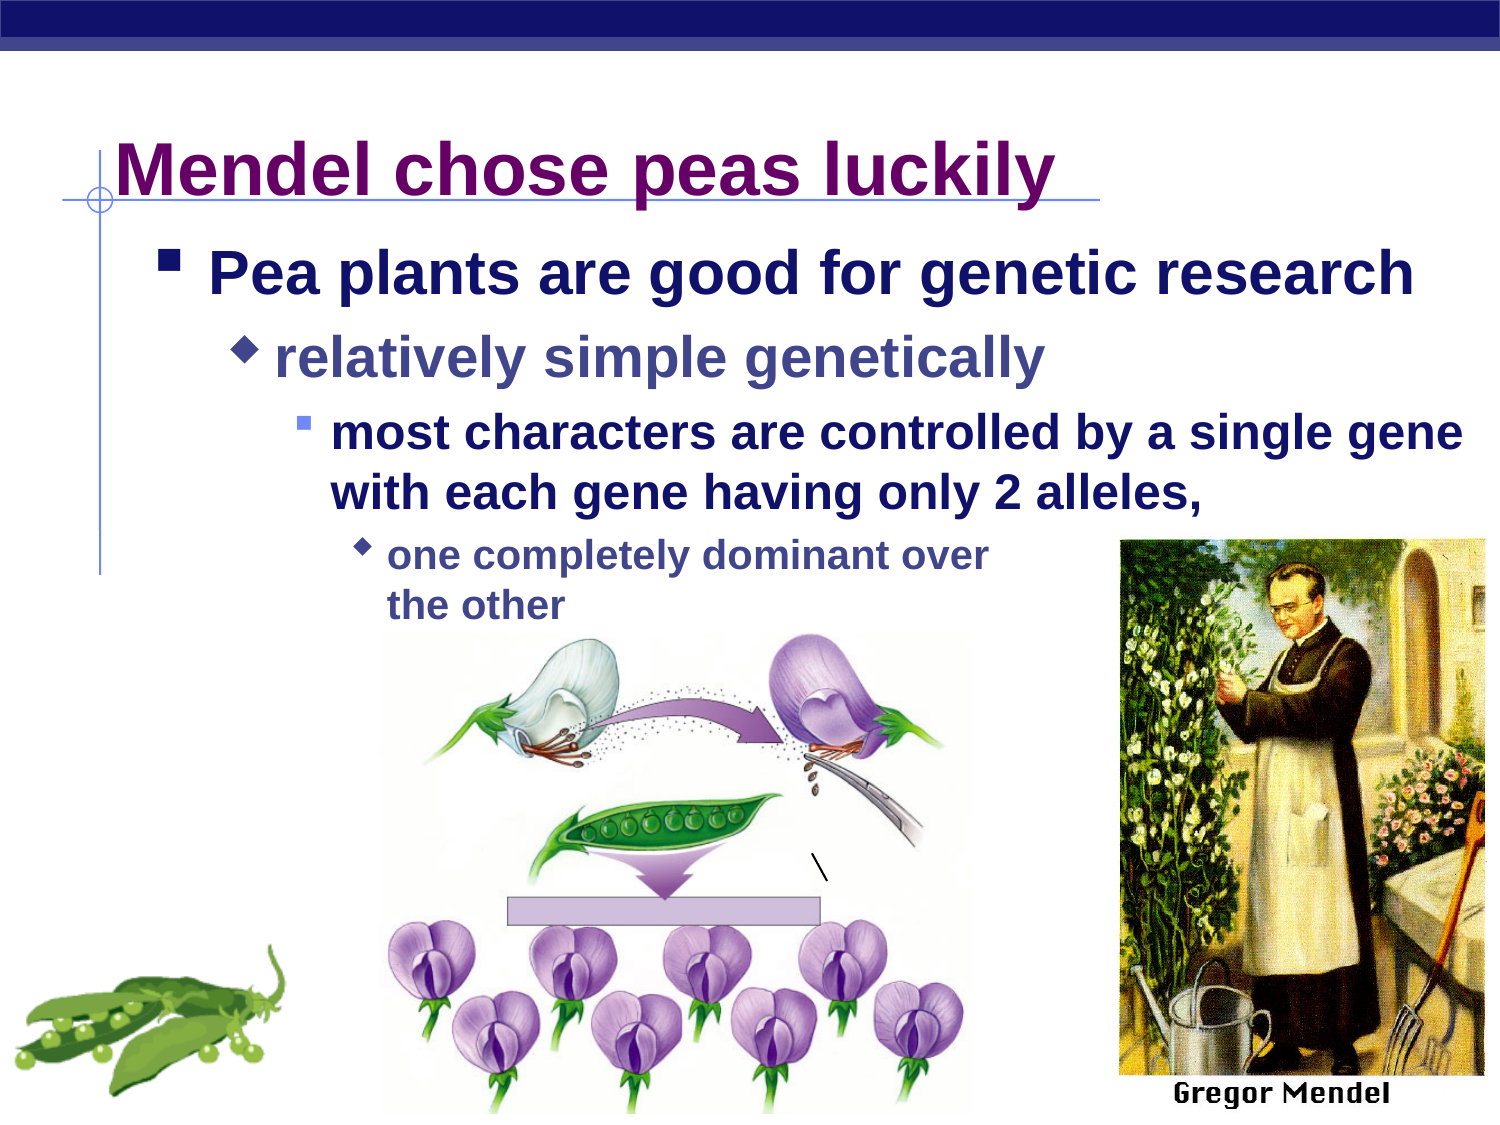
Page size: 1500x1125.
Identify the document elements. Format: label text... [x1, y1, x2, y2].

picture [1111, 532, 1495, 1125]
title Mendel chose peas luckily [99, 112, 1375, 238]
picture [12, 941, 288, 1101]
picture [376, 632, 973, 1114]
list Pea plants are good for genetic research relatively simple genetically most characters are controlled by a single gene with each gene having only 2 alleles, one completely dominant over the other [137, 224, 1500, 825]
